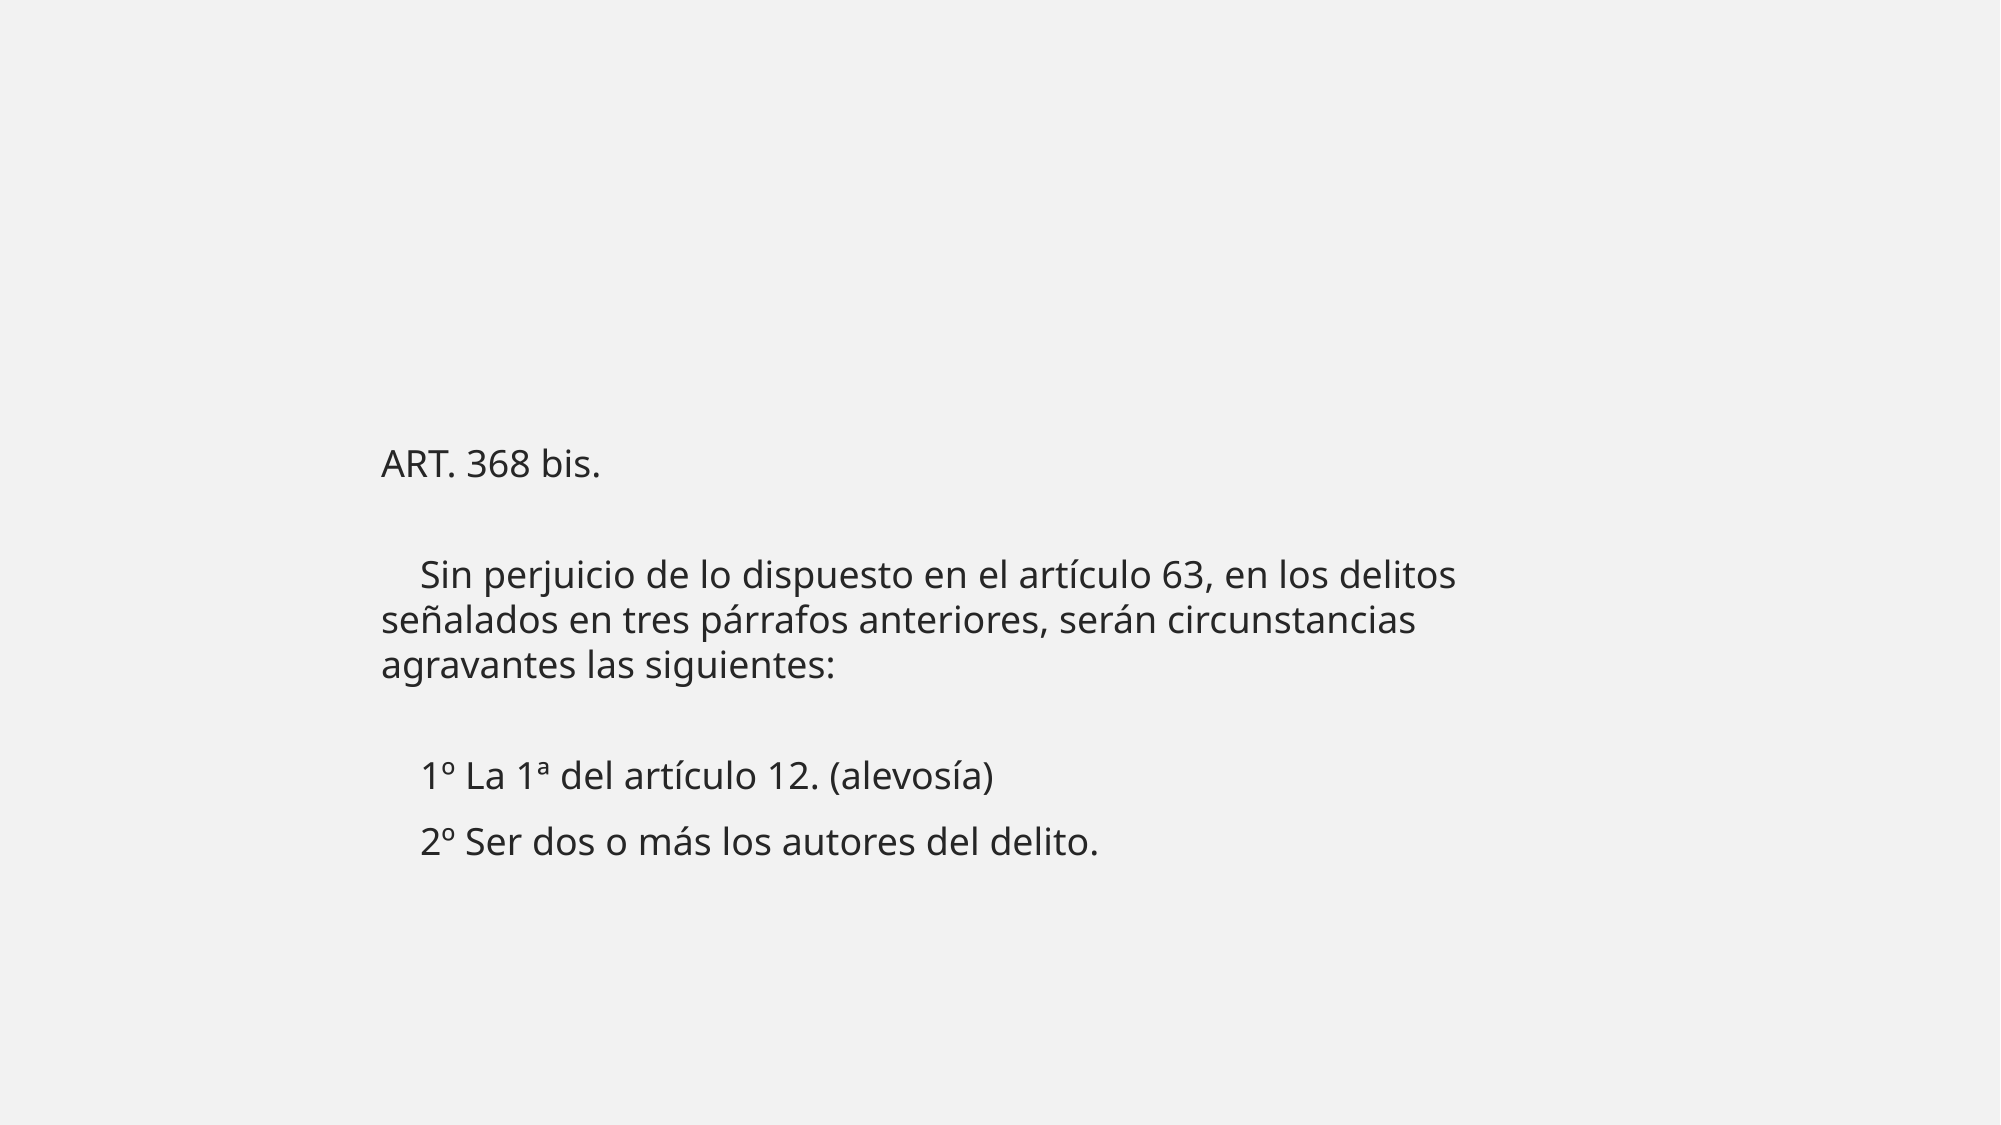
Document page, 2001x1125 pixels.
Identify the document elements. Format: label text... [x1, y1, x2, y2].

list ART. 368 bis. Sin perjuicio de lo dispuesto en el artículo 63, en los delitos señalados en tres párrafos anteriores, serán circunstancias agravantes las siguientes: 1º La 1ª del artículo 12. (alevosía) 2º Ser dos o más los autores del delito. [366, 432, 1634, 942]
